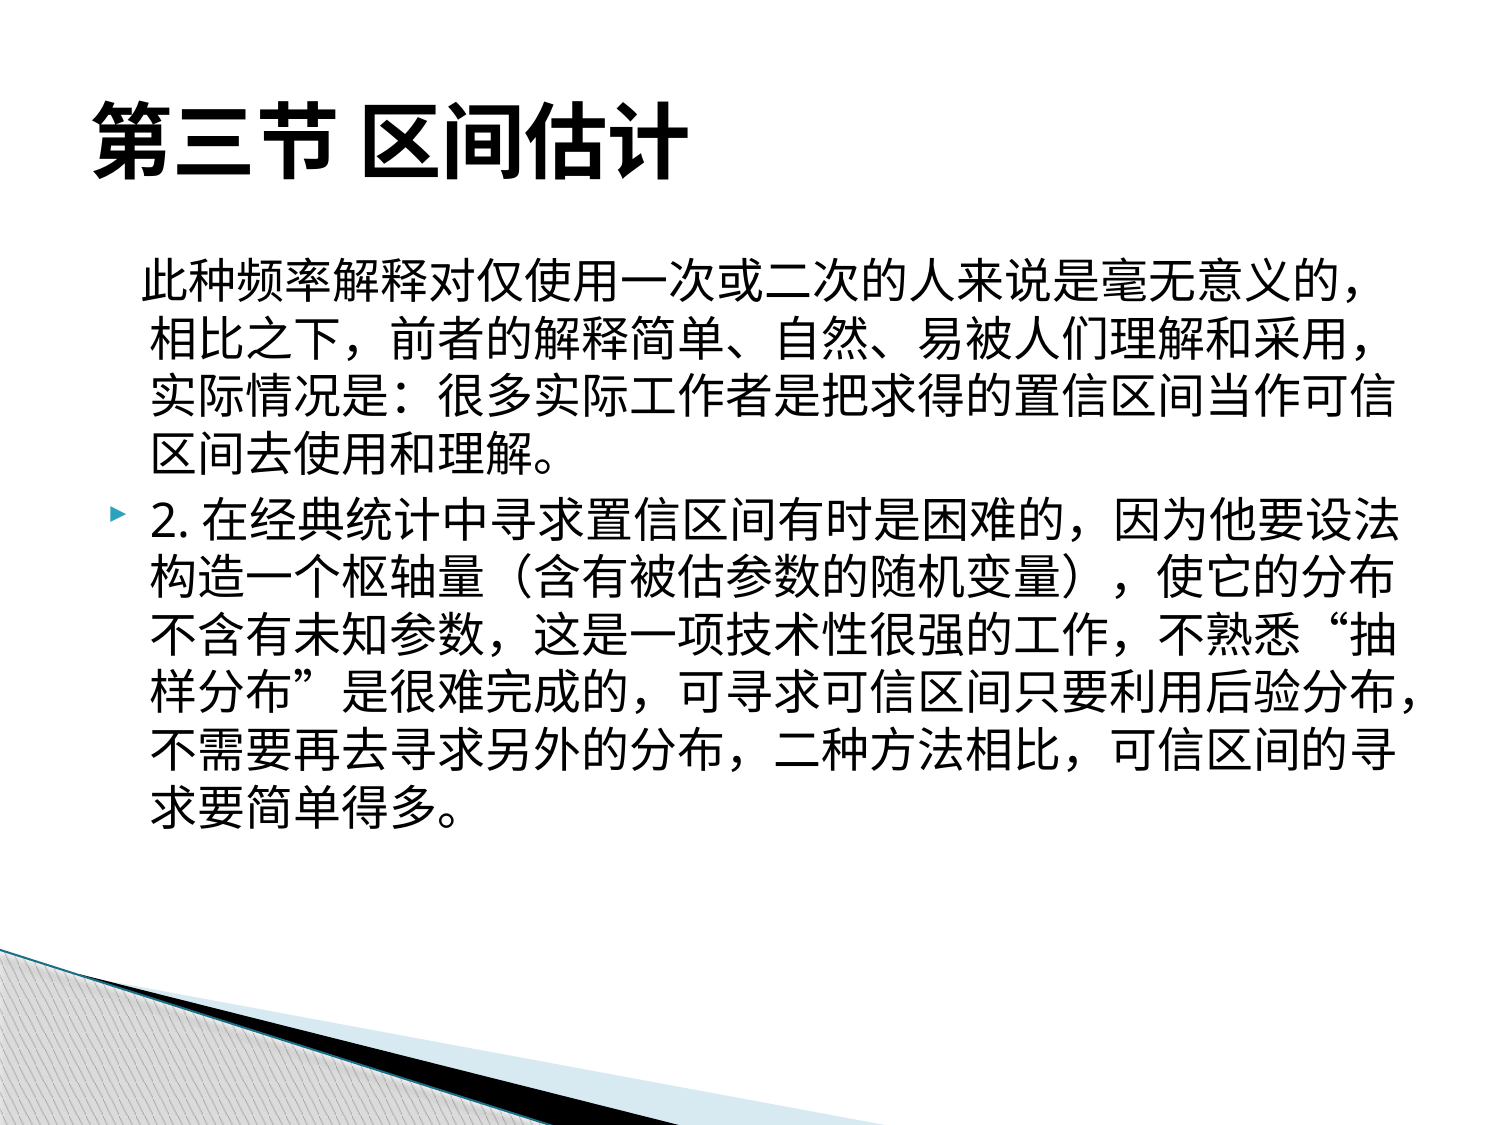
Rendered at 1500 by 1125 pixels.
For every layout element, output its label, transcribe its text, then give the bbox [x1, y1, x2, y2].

list 此种频率解释对仅使用一次或二次的人来说是毫无意义的，相比之下，前者的解释简单、自然、易被人们理解和采用，实际情况是：很多实际工作者是把求得的置信区间当作可信区间去使用和理解。 2.在经典统计中寻求置信区间有时是困难的，因为他要设法构造一个枢轴量（含有被估参数的随机变量），使它的分布不含有未知参数，这是一项技术性很强的工作，不熟悉“抽样分布”是很难完成的，可寻求可信区间只要利用后验分布，不需要再去寻求另外的分布，二种方法相比，可信区间的寻求要简单得多。 [75, 243, 1425, 986]
title 第三节 区间估计 [75, 45, 1425, 233]
